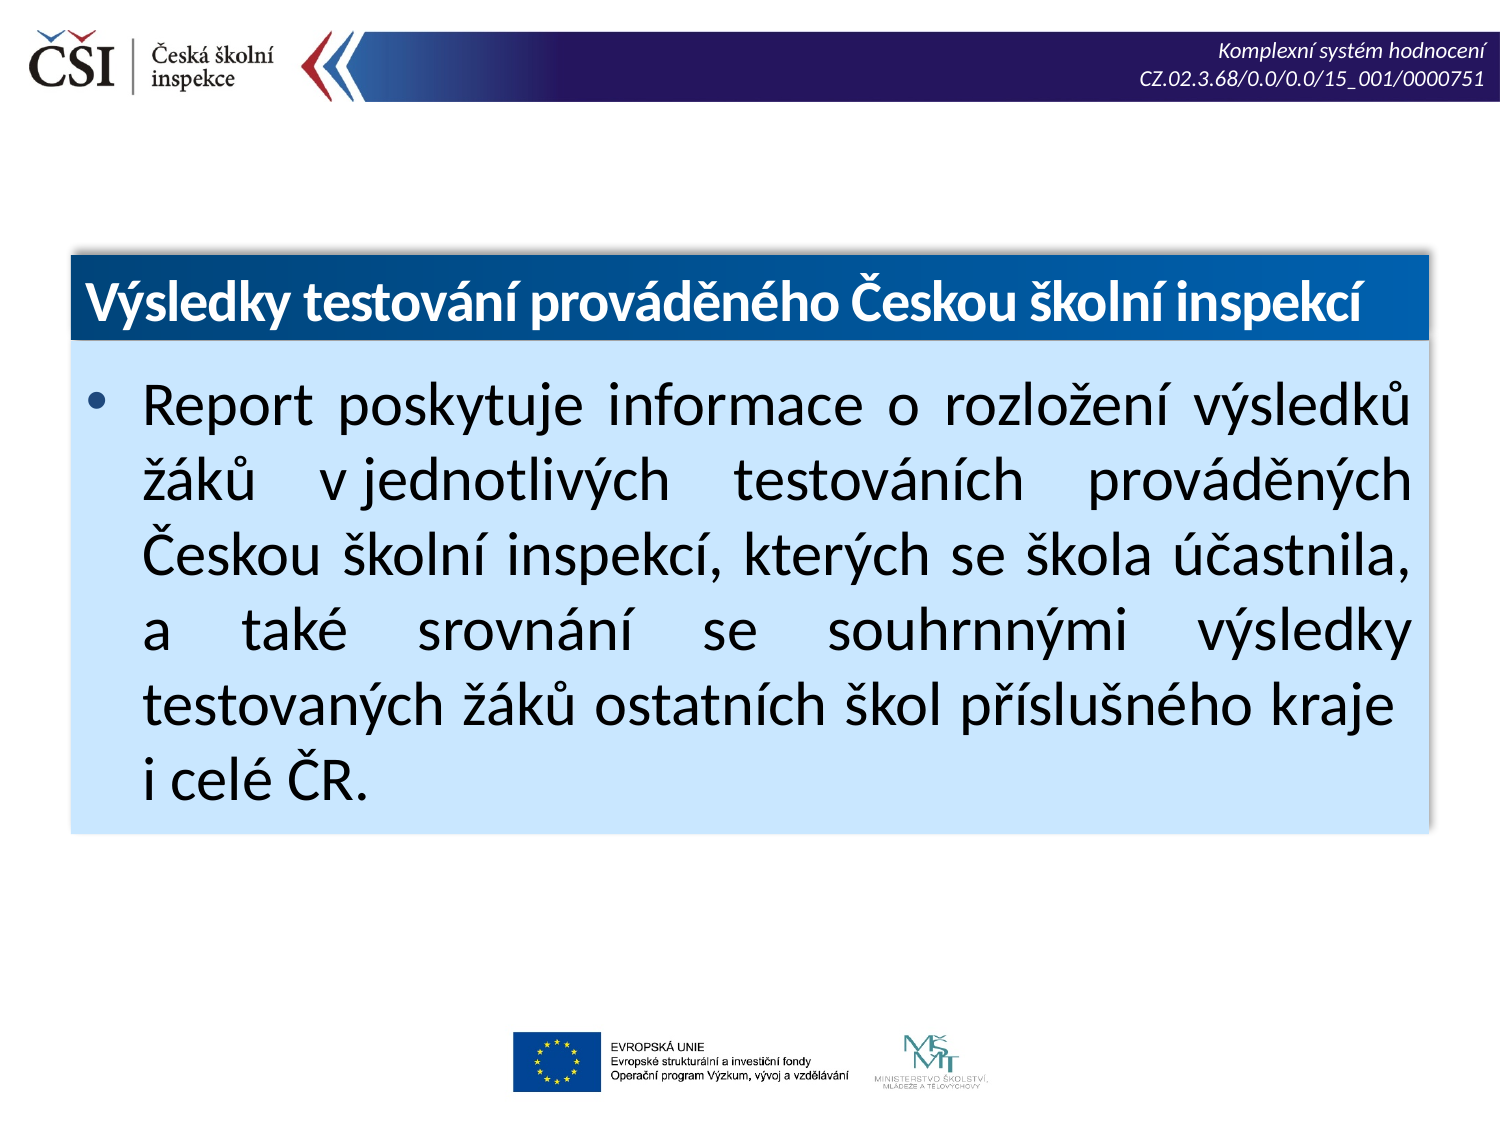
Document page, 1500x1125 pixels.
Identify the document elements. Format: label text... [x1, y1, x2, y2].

text_box Výsledky testování prováděného Českou školní inspekcí [70, 255, 1429, 340]
picture [483, 1002, 1017, 1121]
picture [29, 30, 1500, 102]
list Report poskytuje informace o rozložení výsledků žáků v jednotlivých testováních prováděných Českou školní inspekcí, kterých se škola účastnila, a také srovnání se souhrnnými výsledky testovaných žáků ostatních škol příslušného kraje i celé ČR. [70, 341, 1429, 835]
